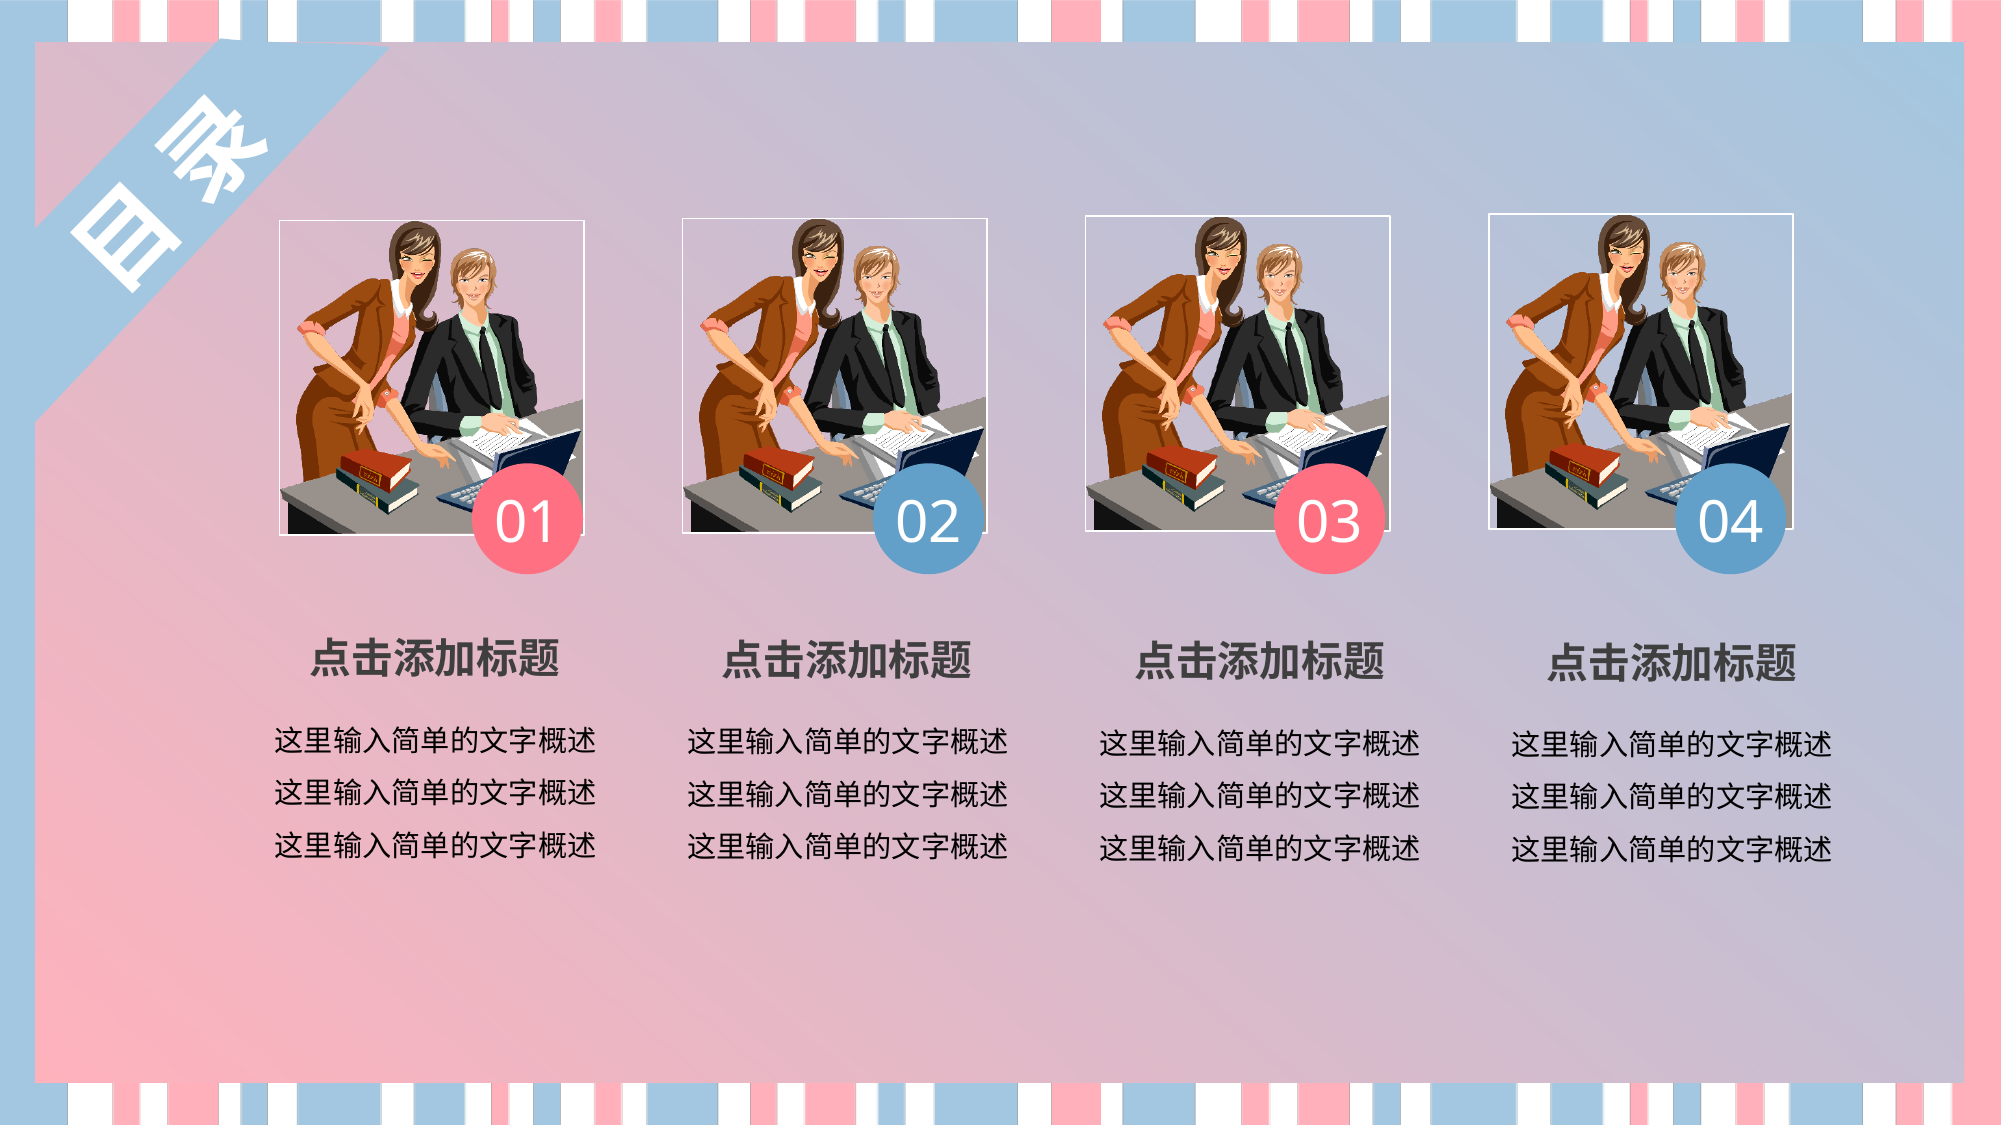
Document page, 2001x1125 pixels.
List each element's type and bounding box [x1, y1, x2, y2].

picture [683, 218, 987, 533]
text_box [0, 0, 2000, 1125]
picture [1086, 216, 1390, 531]
picture [1489, 214, 1793, 529]
picture [279, 220, 584, 535]
